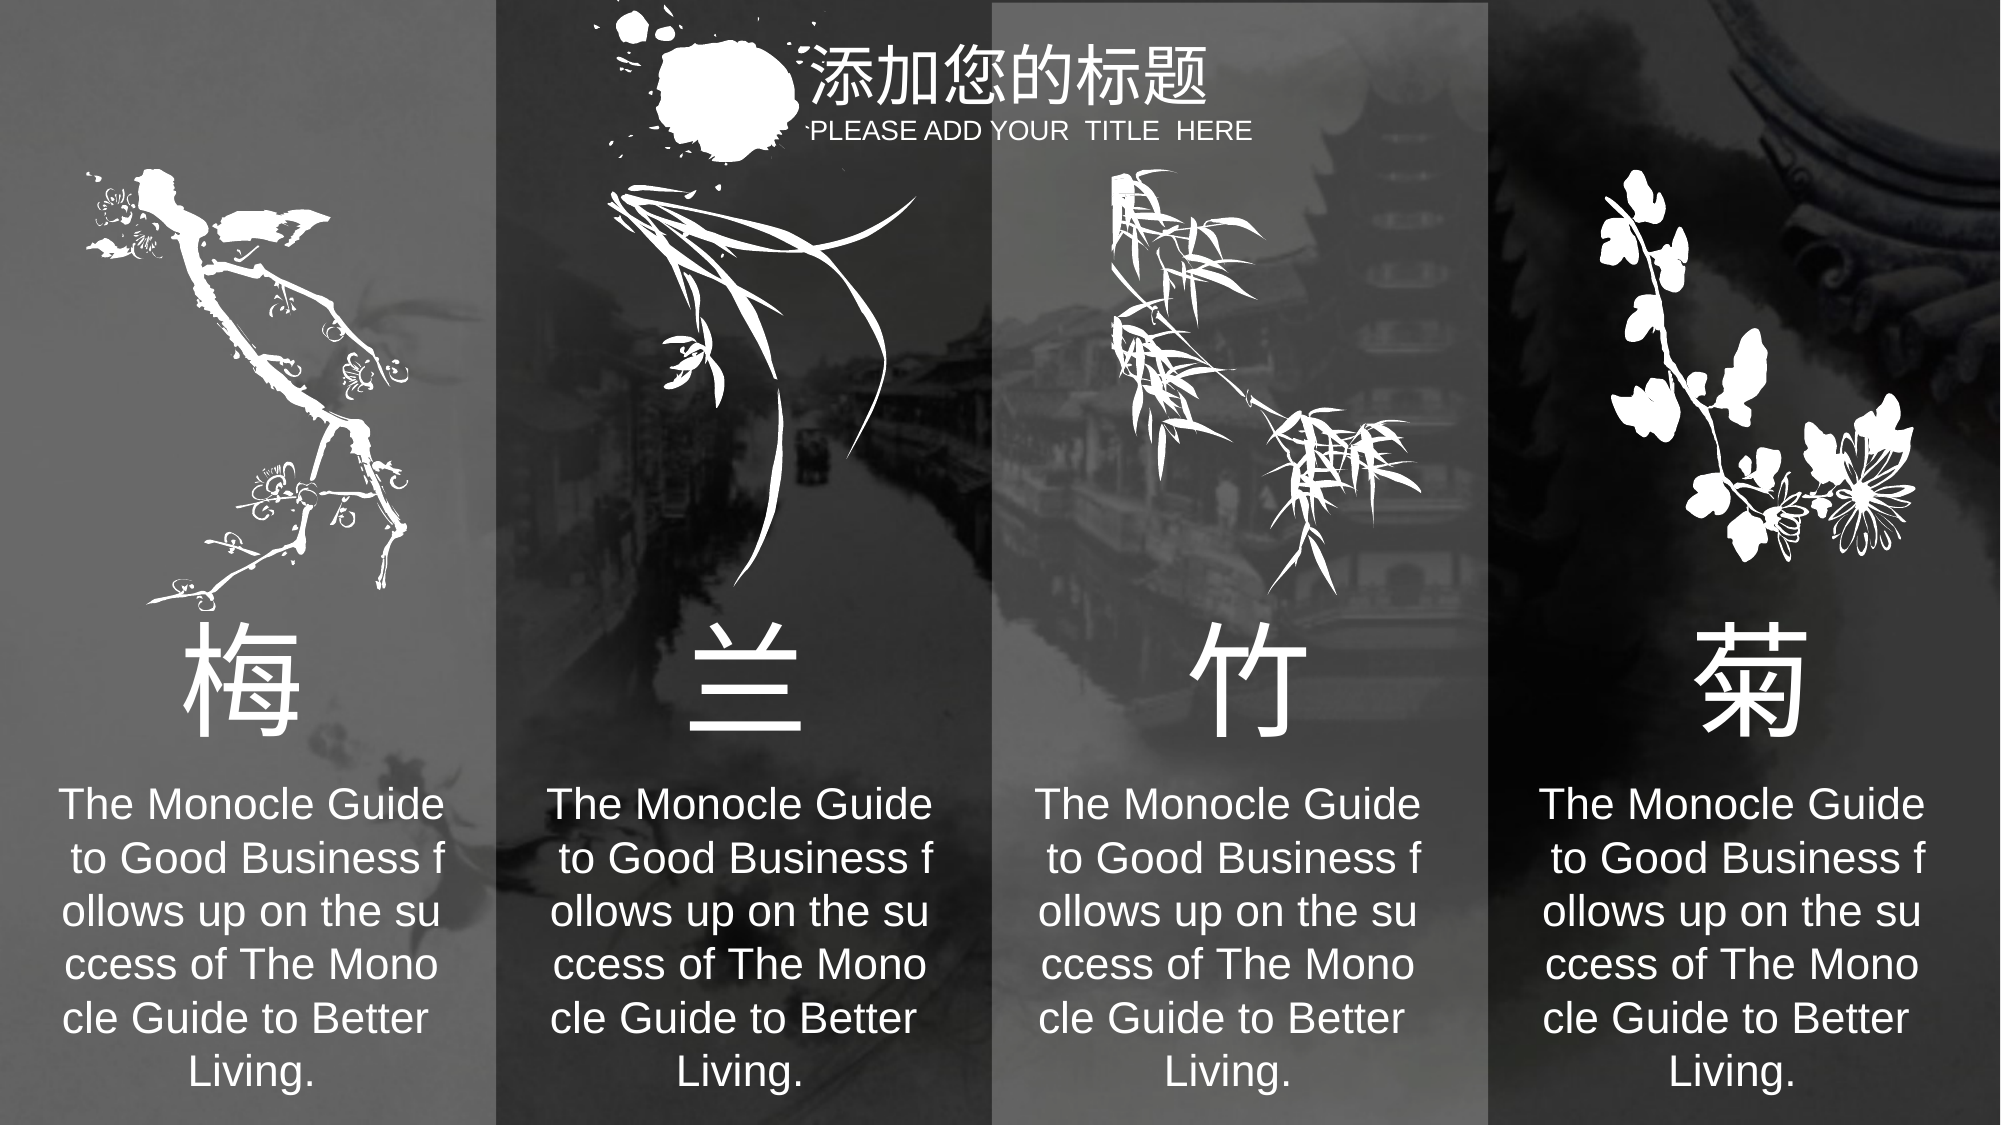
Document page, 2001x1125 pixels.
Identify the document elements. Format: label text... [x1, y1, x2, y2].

text_box 兰 [668, 594, 834, 760]
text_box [593, 0, 1466, 258]
text_box The Monocle Guide to Good Business follows up on the success of The Monocle Guide to Better Living. [527, 768, 953, 1125]
text_box The Monocle Guide to Good Business follows up on the success of The Monocle Guide to Better Living. [1015, 768, 1441, 1125]
picture [86, 169, 409, 611]
picture [1466, 0, 2001, 1125]
picture [1110, 258, 1422, 596]
text_box 菊 [1675, 594, 1841, 760]
text_box [991, 2, 1489, 1125]
picture [497, 0, 991, 1125]
text_box 竹 [1171, 602, 1337, 760]
text_box The Monocle Guide to Good Business follows up on the success of The Monocle Guide to Better Living. [1519, 768, 1946, 1125]
text_box 梅 [164, 619, 330, 760]
text_box [0, 0, 497, 1125]
text_box The Monocle Guide to Good Business follows up on the success of The Monocle Guide to Better Living. [39, 768, 465, 1125]
